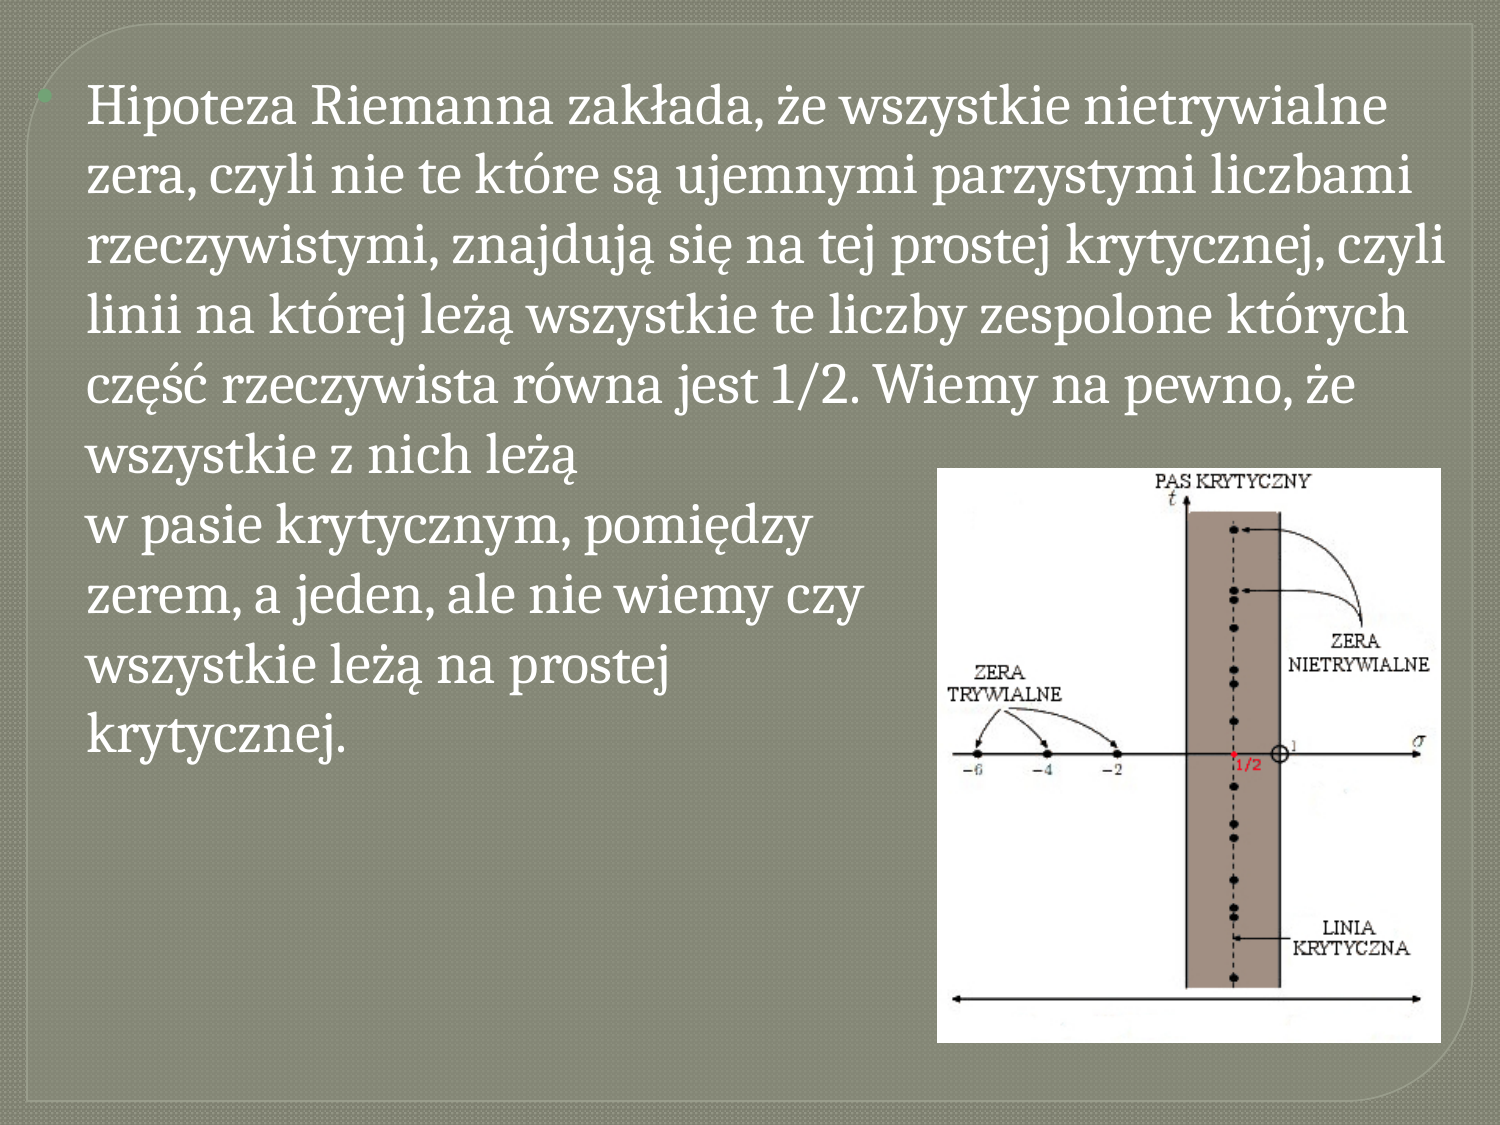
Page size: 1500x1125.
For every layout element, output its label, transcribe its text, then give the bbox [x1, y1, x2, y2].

picture [937, 468, 1441, 1043]
text_box Hipoteza Riemanna zakłada, że wszystkie nietrywialne zera, czyli nie te które są ujemnymi parzystymi liczbami rzeczywistymi, znajdują się na tej prostej krytycznej, czyli linii na której leżą wszystkie te liczby zespolone których część rzeczywista równa jest 1/2. Wiemy na pewno, że wszystkie z nich leżą w pasie krytycznym, pomiędzy zerem, a jeden, ale nie wiemy czy wszystkie leżą na prostej krytycznej. [23, 58, 1500, 1055]
